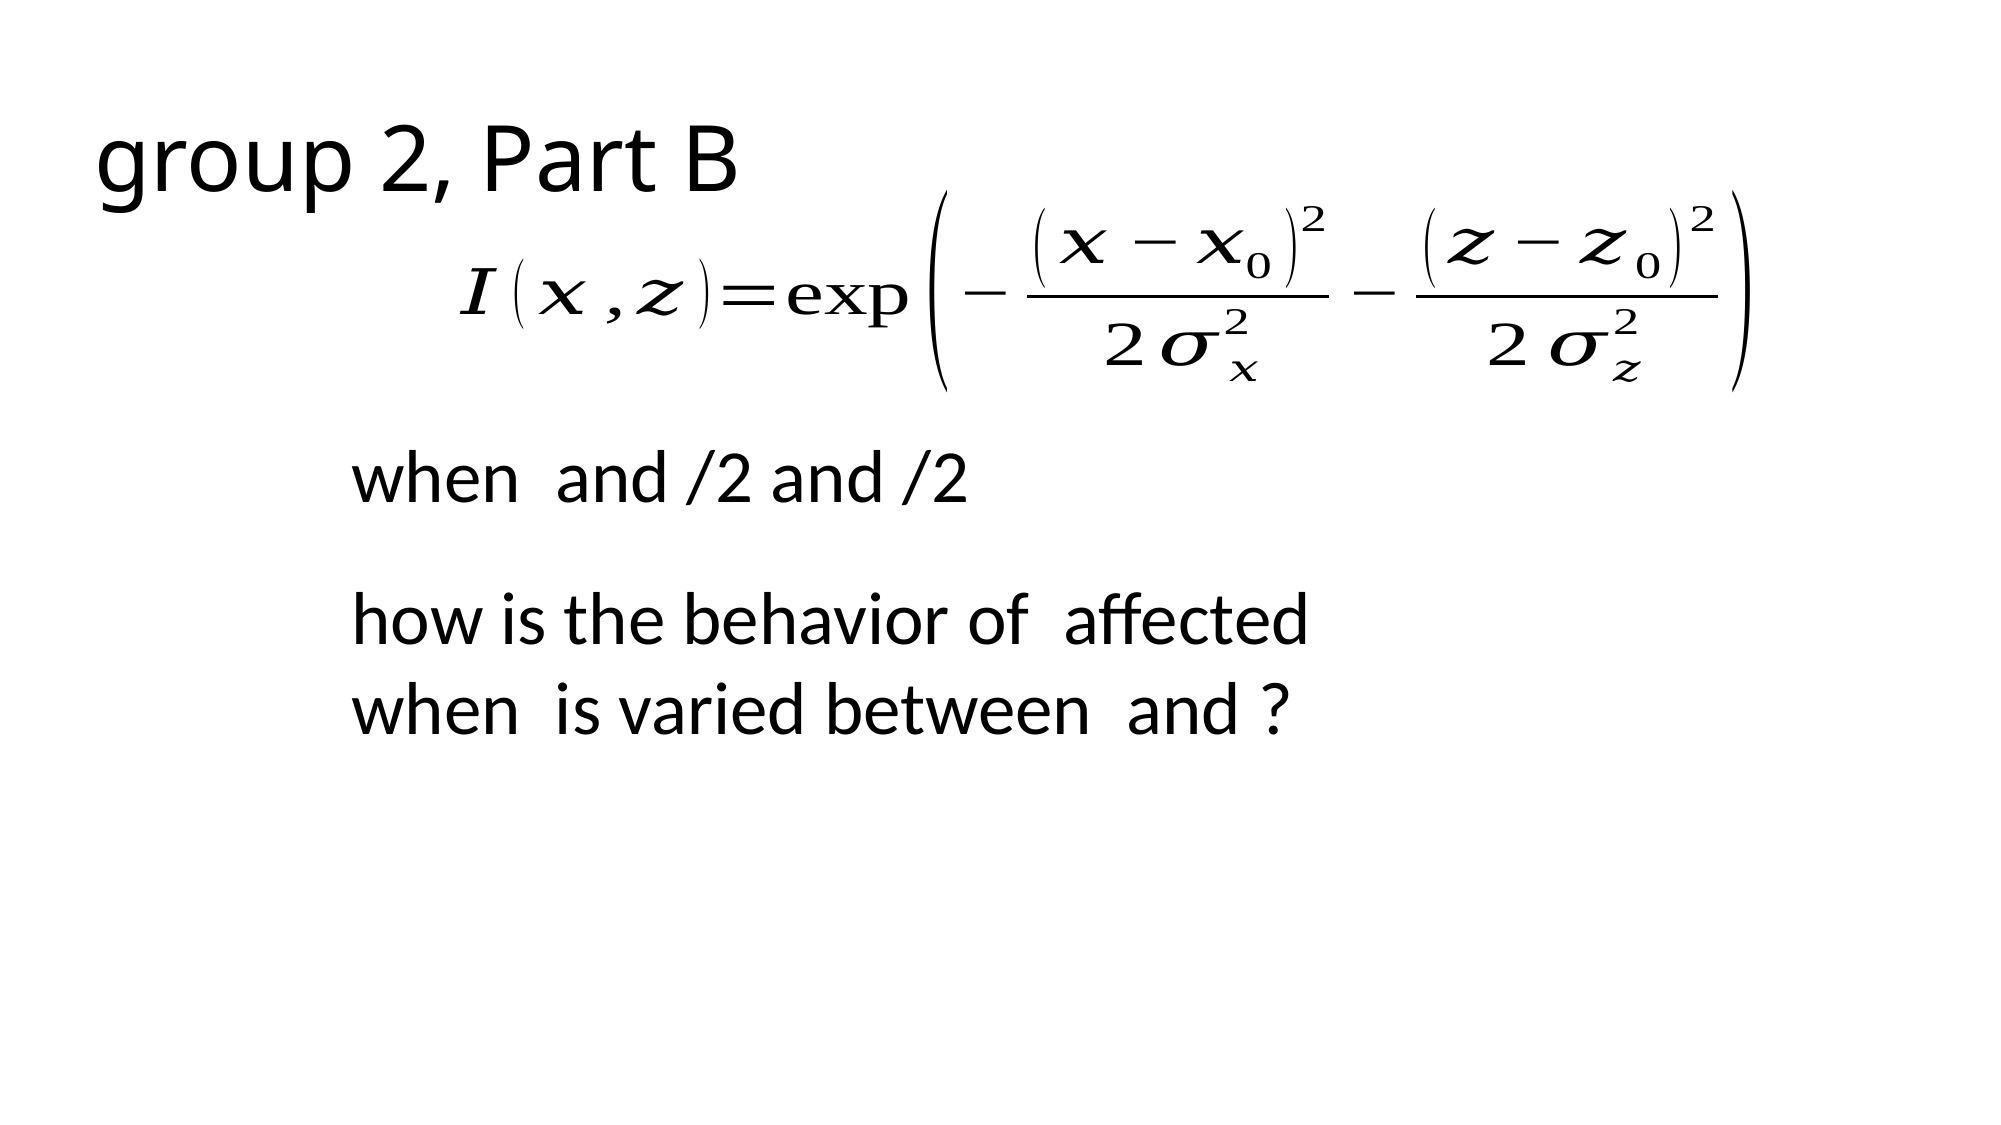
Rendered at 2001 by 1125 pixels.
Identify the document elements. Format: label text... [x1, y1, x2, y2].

title group 2, Part B [79, 52, 1805, 271]
